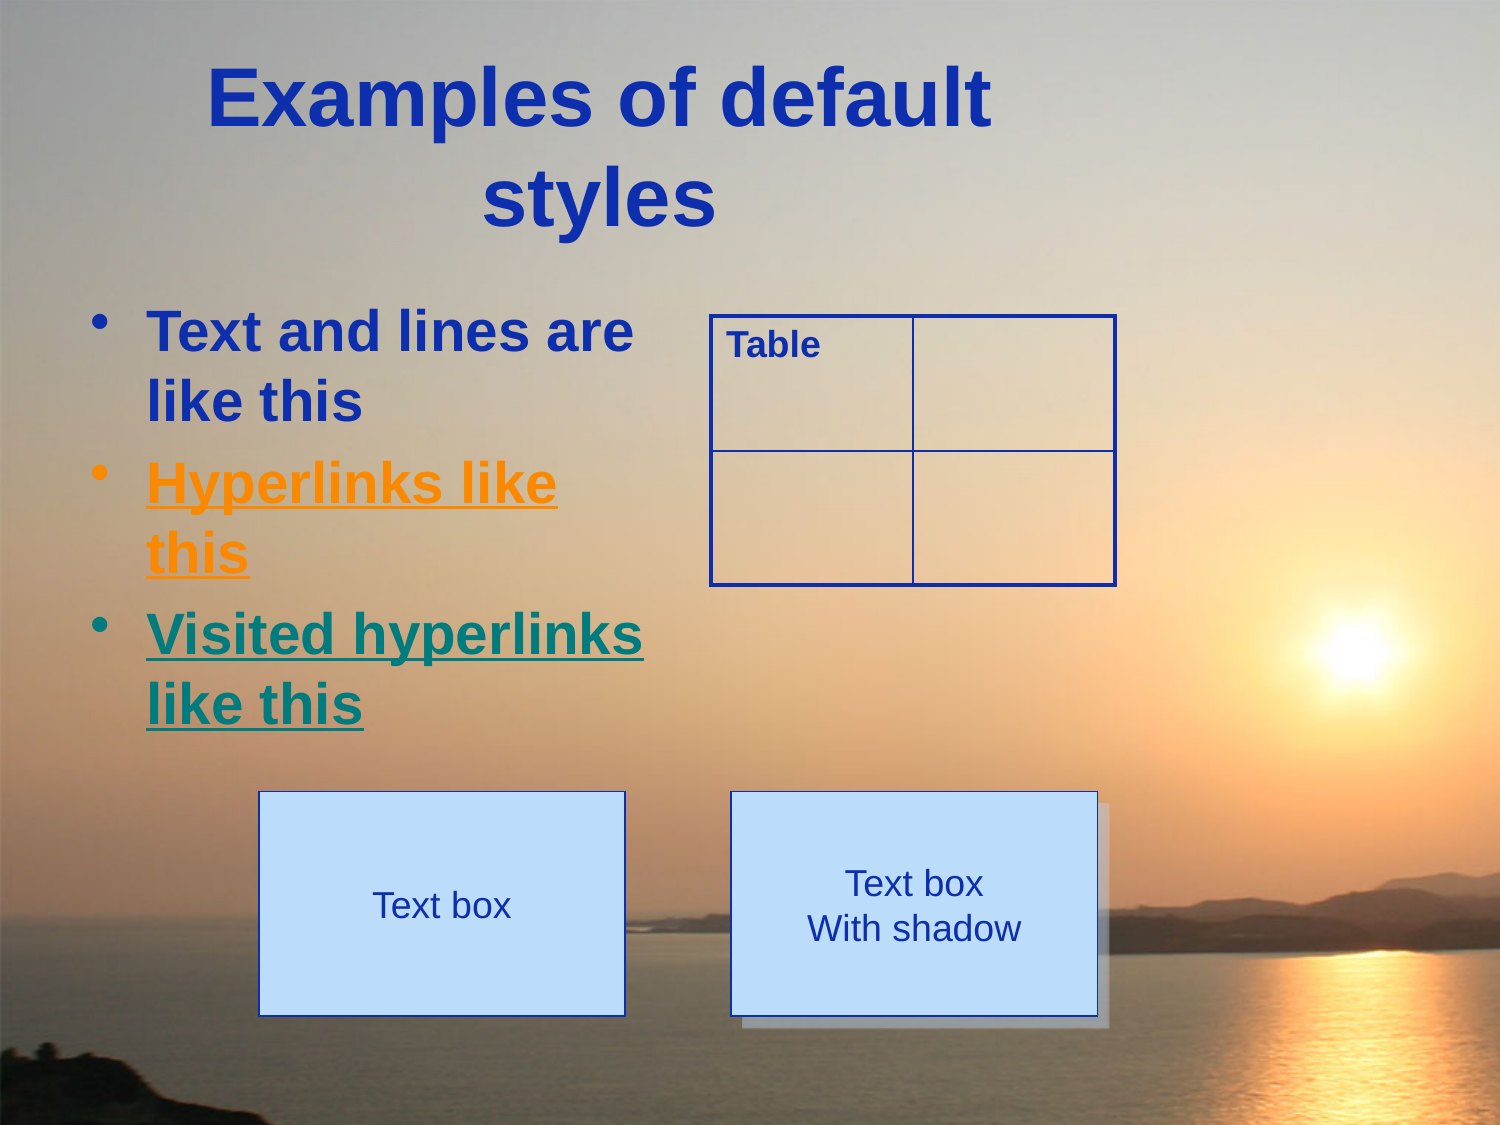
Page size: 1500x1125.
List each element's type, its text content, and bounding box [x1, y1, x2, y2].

list Text and lines are like this Hyperlinks like this Visited hyperlinks like this [75, 285, 673, 1041]
picture [0, 0, 1500, 1125]
table_header Table [713, 318, 912, 450]
table_cell [914, 452, 1113, 583]
title Examples of default styles [75, 42, 1124, 244]
text_box Text box [258, 791, 625, 1016]
table_header [914, 318, 1113, 450]
table_cell [713, 452, 912, 583]
text_box Text box With shadow [731, 791, 1098, 1016]
